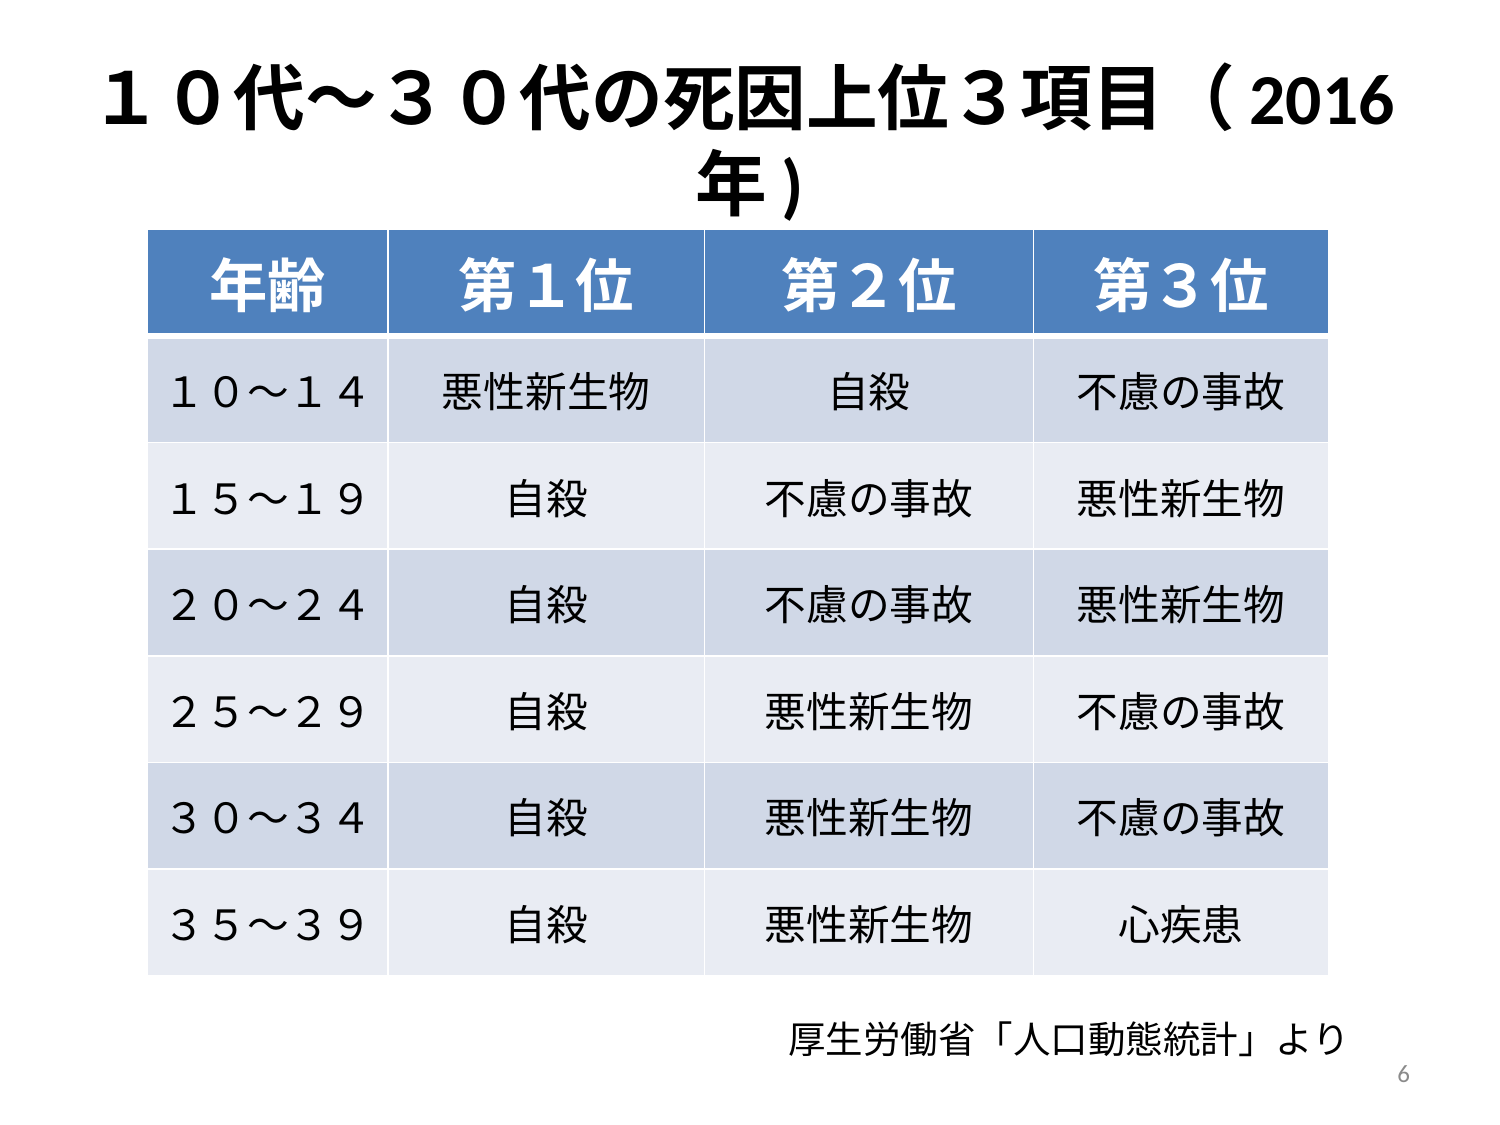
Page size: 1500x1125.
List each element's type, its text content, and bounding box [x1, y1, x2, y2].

table_cell 悪性新生物 [705, 763, 1033, 868]
table_header 第２位 [705, 230, 1033, 333]
table_cell 自殺 [389, 657, 704, 762]
table_cell 不慮の事故 [705, 550, 1033, 655]
table_cell 不慮の事故 [705, 443, 1033, 548]
slide_number 6 [1074, 1042, 1425, 1103]
table_cell 自殺 [389, 763, 704, 868]
table_cell 不慮の事故 [1034, 339, 1328, 442]
table_cell 心疾患 [1034, 870, 1328, 975]
table_cell ２０～２４ [148, 550, 387, 655]
table_cell １０～１４ [148, 339, 387, 442]
table_cell 悪性新生物 [1034, 550, 1328, 655]
table_cell 自殺 [389, 870, 704, 975]
table_cell ３５～３９ [148, 870, 387, 975]
table_cell 不慮の事故 [1034, 763, 1328, 868]
table_header 第３位 [1034, 230, 1328, 333]
table_cell 悪性新生物 [389, 339, 704, 442]
table_header 第１位 [389, 230, 704, 333]
table_header 年齢 [148, 230, 387, 333]
table_cell 悪性新生物 [705, 870, 1033, 975]
title １０代～３０代の死因上位３項目（2016年) [75, 45, 1425, 233]
table_cell 悪性新生物 [1034, 443, 1328, 548]
text_box 厚生労働省「人口動態統計」より [773, 1008, 1400, 1068]
table_cell ２５～２９ [148, 657, 387, 762]
table_cell 自殺 [705, 339, 1033, 442]
table_cell 不慮の事故 [1034, 657, 1328, 762]
table_cell 自殺 [389, 443, 704, 548]
table_cell ３０～３４ [148, 763, 387, 868]
table_cell 自殺 [389, 550, 704, 655]
table_cell 悪性新生物 [705, 657, 1033, 762]
table_cell １５～１９ [148, 443, 387, 548]
